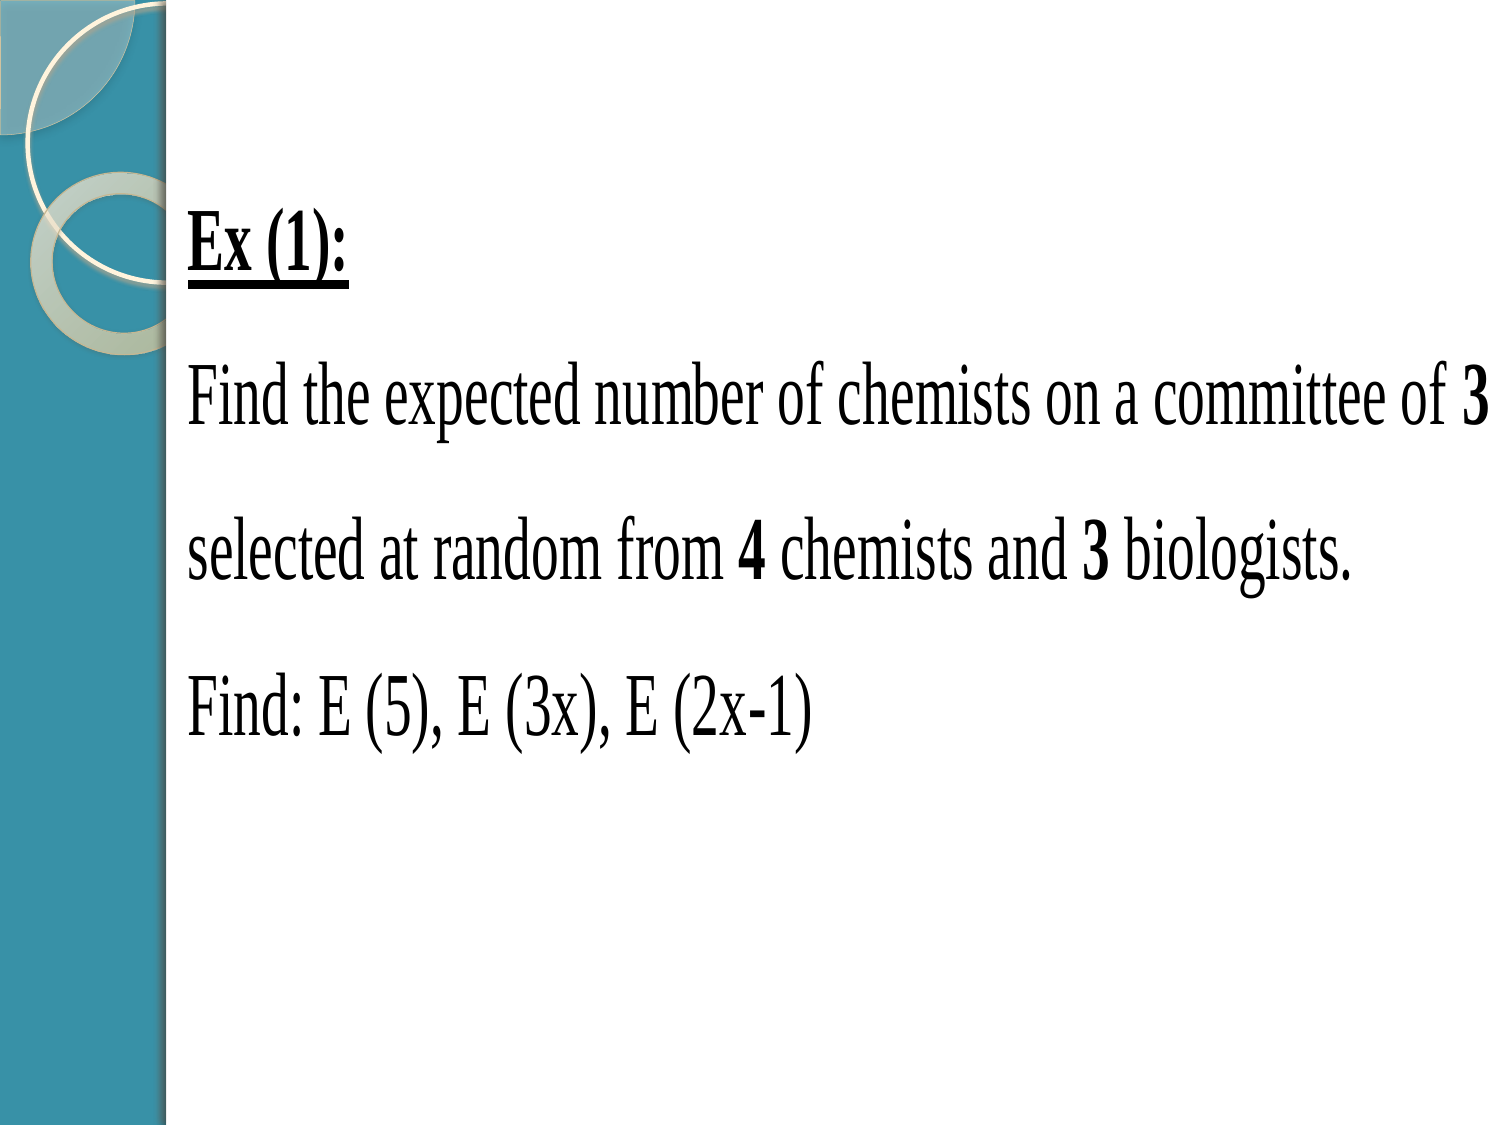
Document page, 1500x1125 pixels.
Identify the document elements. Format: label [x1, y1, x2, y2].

text_box [187, 187, 1500, 809]
